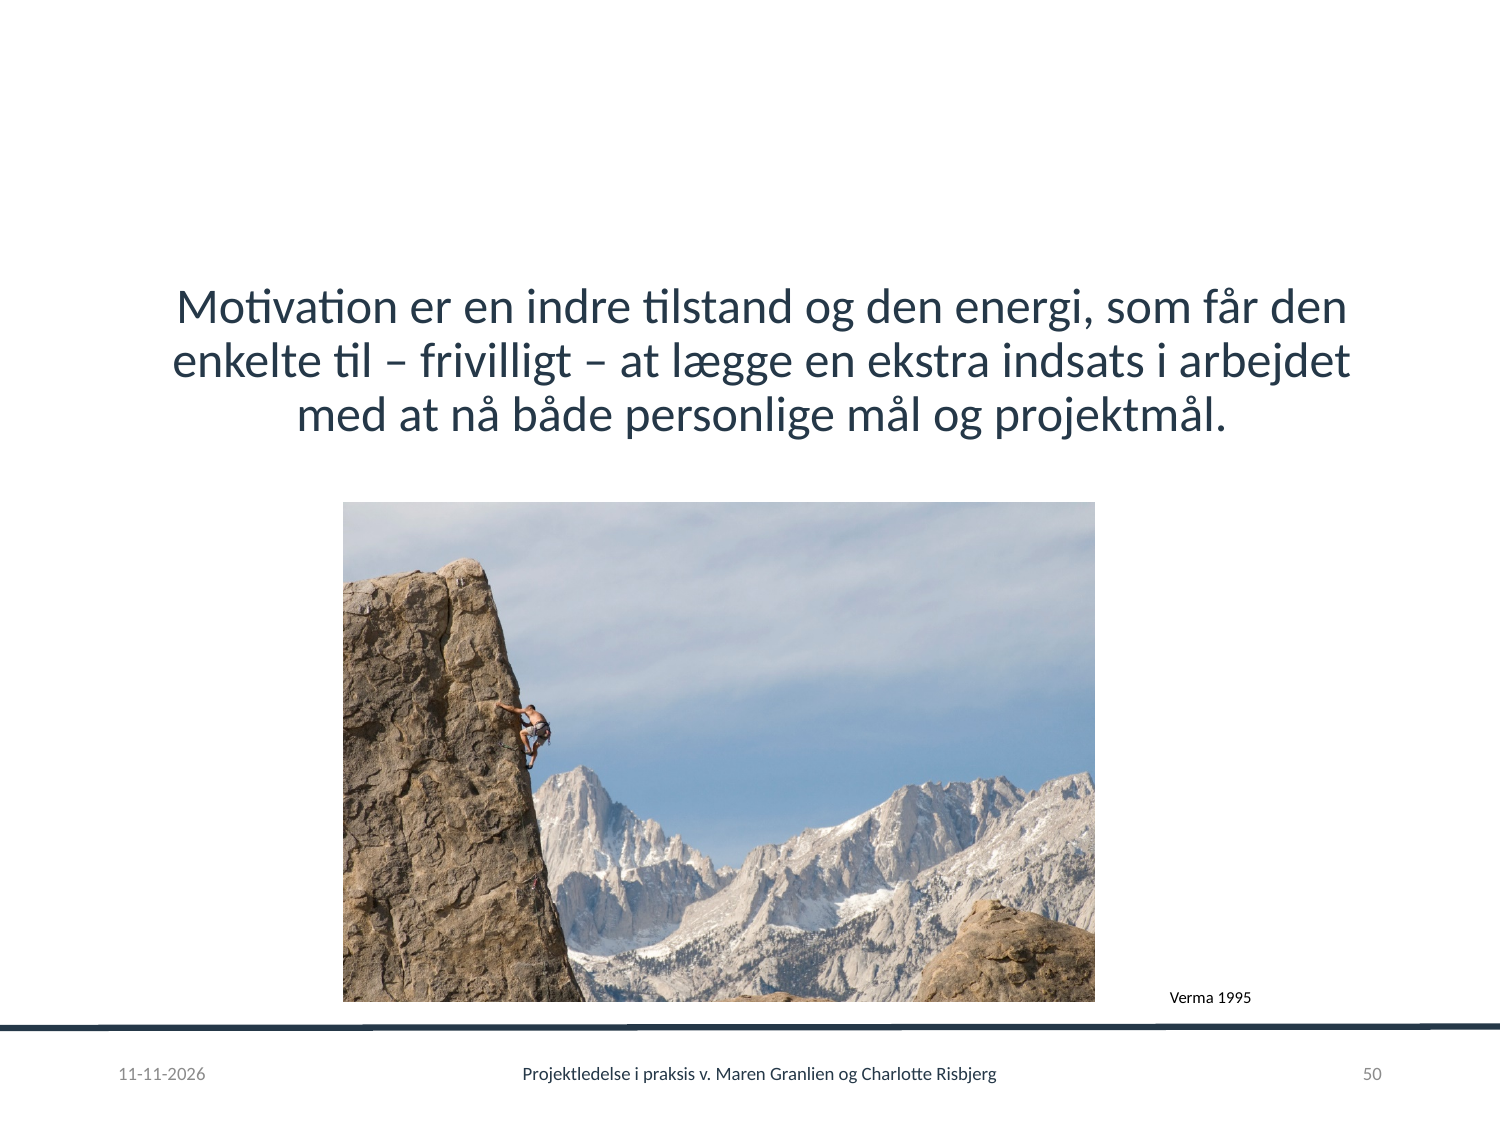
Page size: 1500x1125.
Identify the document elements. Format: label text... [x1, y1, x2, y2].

text_box Verma 1995 [1155, 979, 1267, 1015]
footer Projektledelse i praksis v. Maren Granlien og Charlotte Risbjerg [265, 1042, 1254, 1103]
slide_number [103, 1042, 252, 1103]
slide_number 50 [1281, 1042, 1397, 1103]
list Motivation er en indre tilstand og den energi, som får den enkelte til – frivilligt – at lægge en ekstra indsats i arbejdet med at nå både personlige mål og projektmål. [112, 273, 1412, 1002]
picture [343, 502, 1095, 1002]
